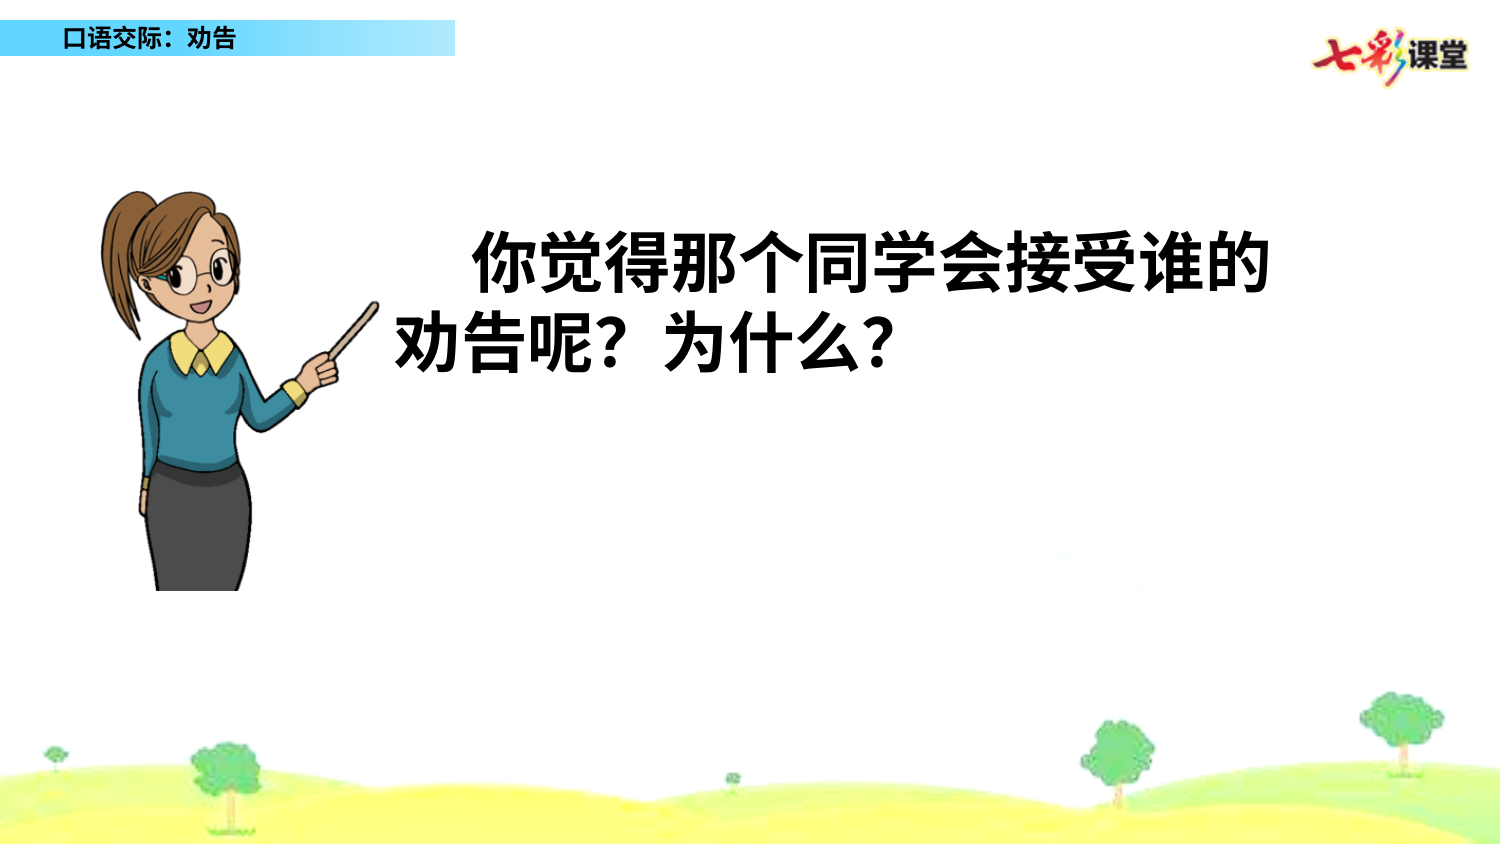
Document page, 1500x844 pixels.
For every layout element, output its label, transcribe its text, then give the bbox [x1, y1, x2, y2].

picture [1308, 14, 1477, 95]
picture [100, 189, 380, 591]
text_box 你觉得那个同学会接受谁的劝告呢？为什么？ [384, 213, 1344, 389]
